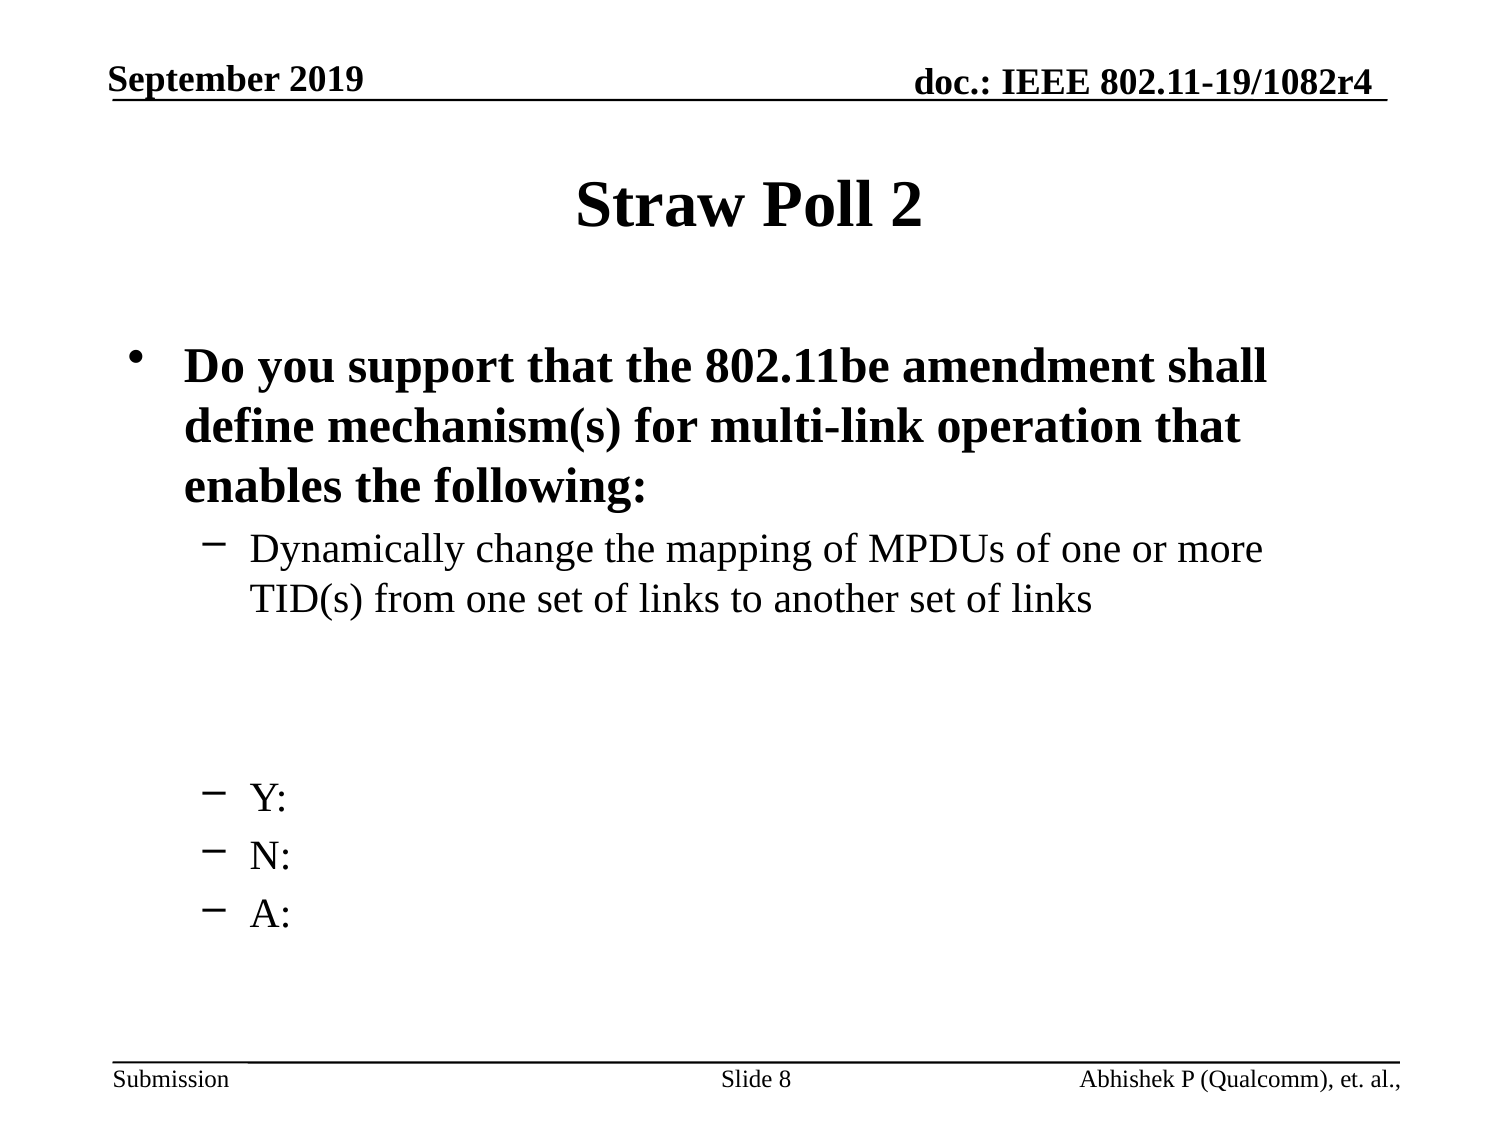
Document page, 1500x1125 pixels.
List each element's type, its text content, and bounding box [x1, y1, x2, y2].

slide_number Slide 8 [712, 1061, 801, 1093]
list Do you support that the 802.11be amendment shall define mechanism(s) for multi-link operation that enables the following: Dynamically change the mapping of MPDUs of one or more TID(s) from one set of links to another set of links Y: N: A: [112, 324, 1402, 1052]
title Straw Poll 2 [112, 112, 1388, 288]
footer Abhishek P (Qualcomm), et. al., [949, 1061, 1402, 1093]
